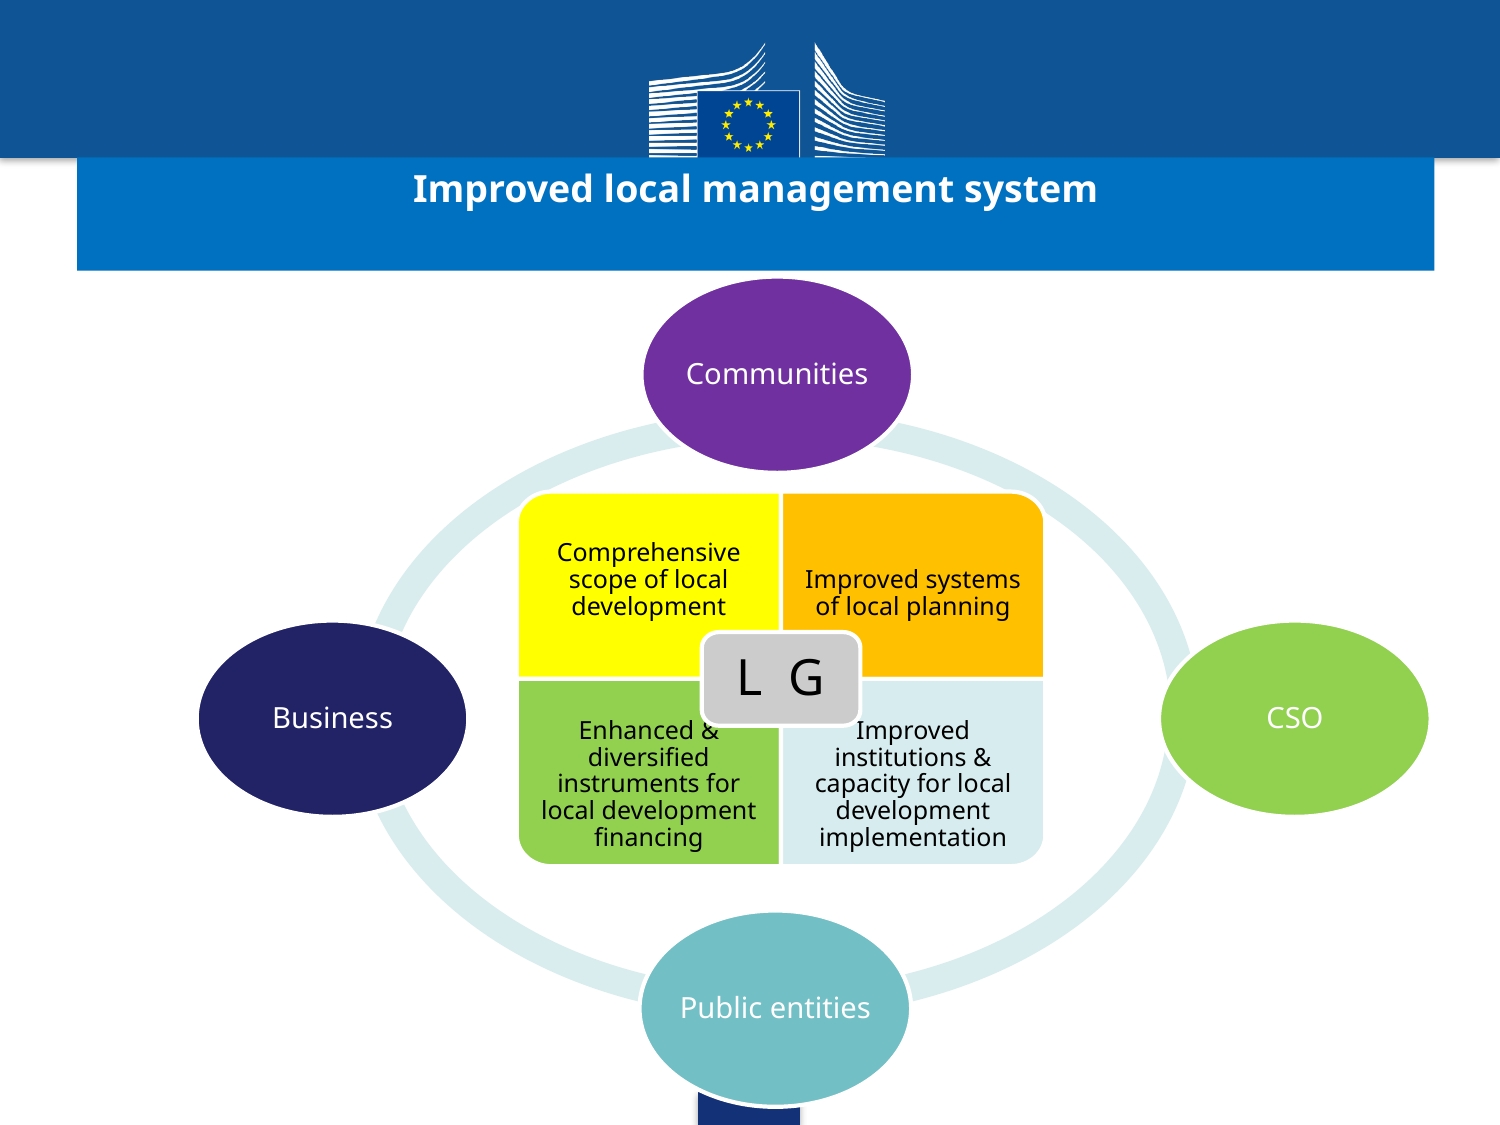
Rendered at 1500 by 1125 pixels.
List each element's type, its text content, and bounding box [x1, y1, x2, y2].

text_box Public entities [637, 908, 914, 1109]
text_box [377, 805, 645, 1002]
text_box Improved local management system [77, 157, 1435, 271]
picture [649, 42, 885, 157]
text_box Communities [639, 274, 916, 475]
text_box CSO [1156, 618, 1433, 819]
text_box Business [194, 618, 471, 819]
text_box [516, 491, 1046, 867]
text_box [875, 422, 1190, 679]
text_box [906, 753, 1186, 1002]
text_box [375, 423, 680, 632]
